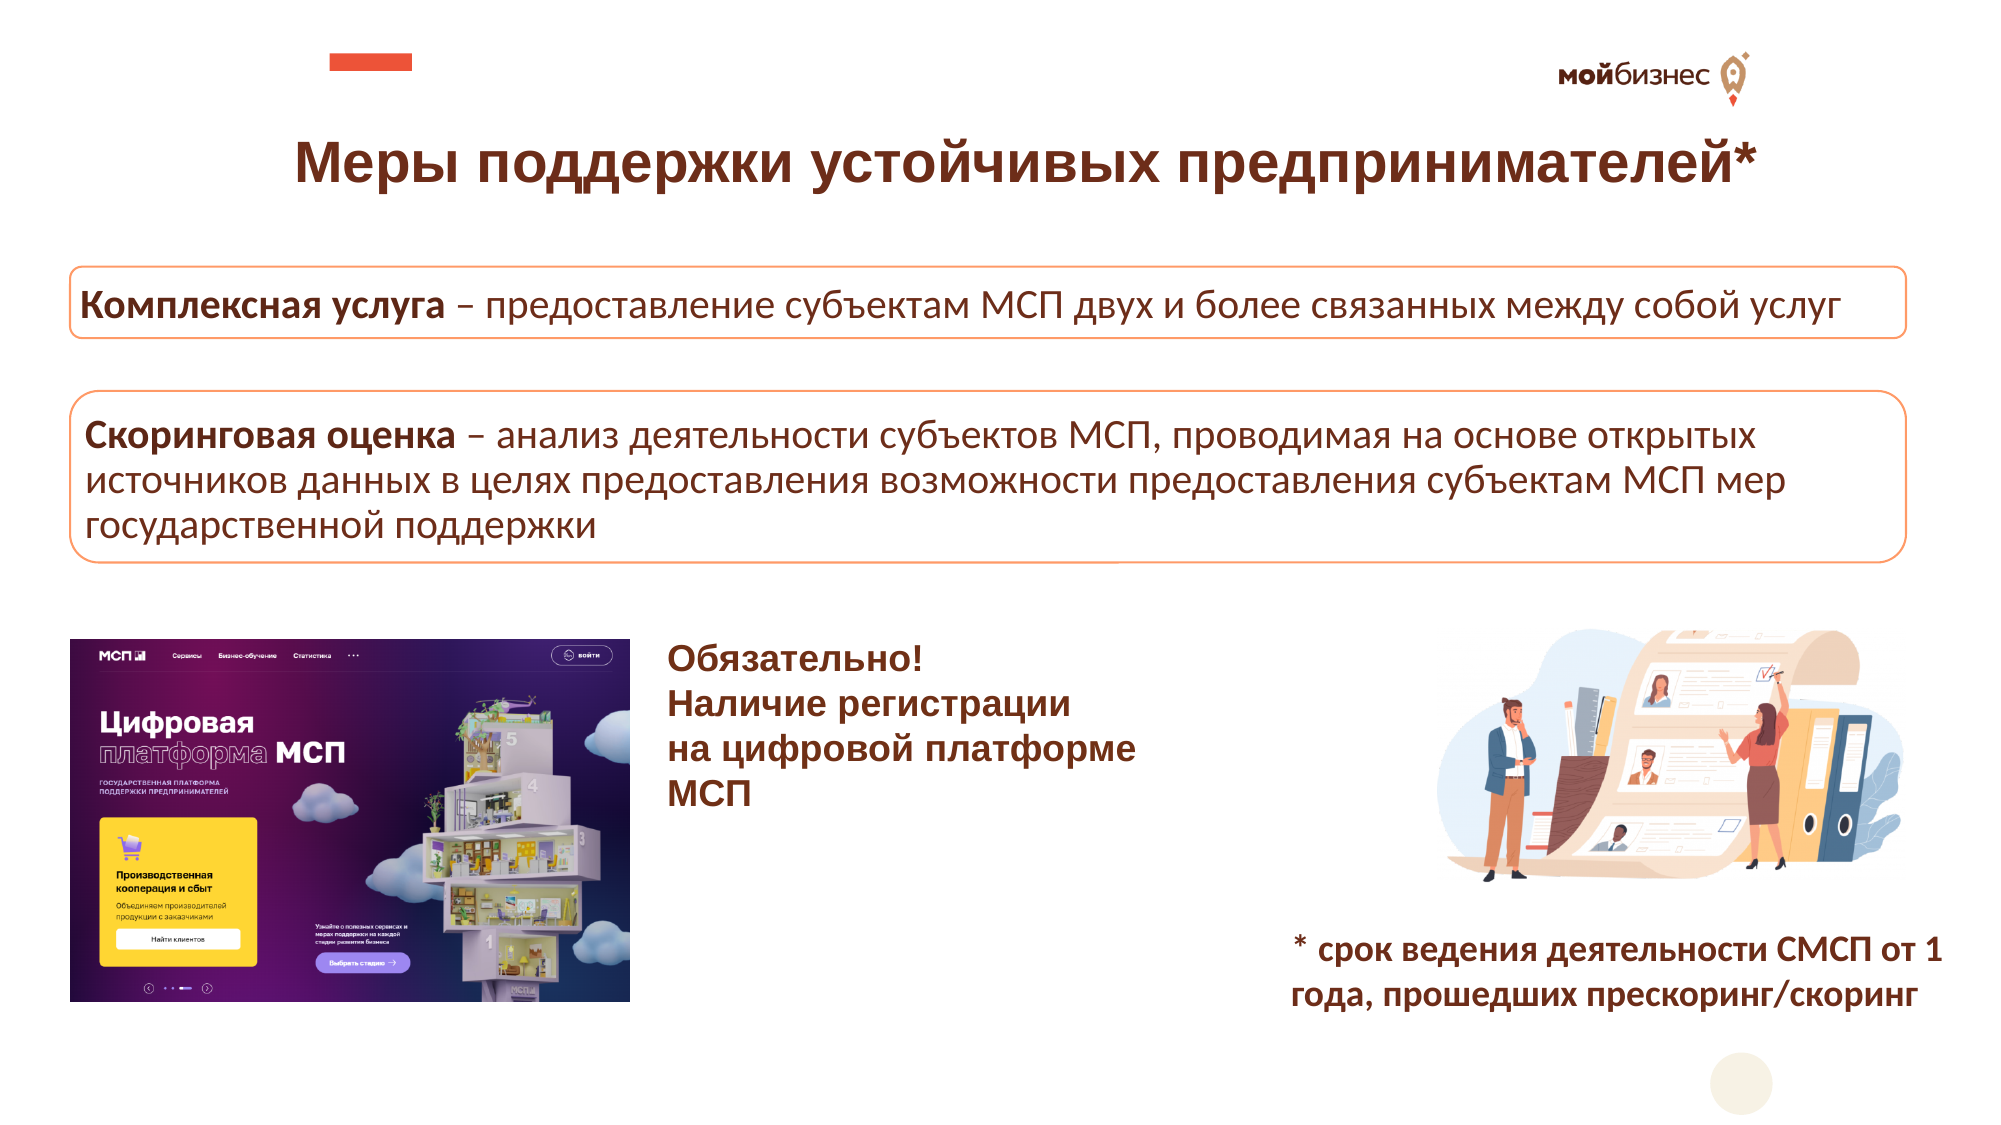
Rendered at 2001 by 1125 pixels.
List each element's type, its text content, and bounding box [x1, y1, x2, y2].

text_box Скоринговая оценка – анализ деятельности субъектов МСП, проводимая на основе открытых источников данных в целях предоставления возможности предоставления субъектам МСП мер государственной поддержки [70, 390, 1907, 563]
text_box Комплексная услуга – предоставление субъектам МСП двух и более связанных между собой услуг [69, 266, 1907, 339]
text_box Меры поддержки устойчивых предпринимателей* [232, 116, 1820, 202]
picture [1436, 628, 1907, 883]
picture [1559, 51, 1750, 107]
text_box * срок ведения деятельности СМСП от 1 года, прошедших прескоринг/скоринг [1283, 916, 1964, 1022]
text_box Обязательно! Наличие регистрации на цифровой платформе МСП [652, 626, 1196, 821]
picture [69, 639, 630, 1002]
